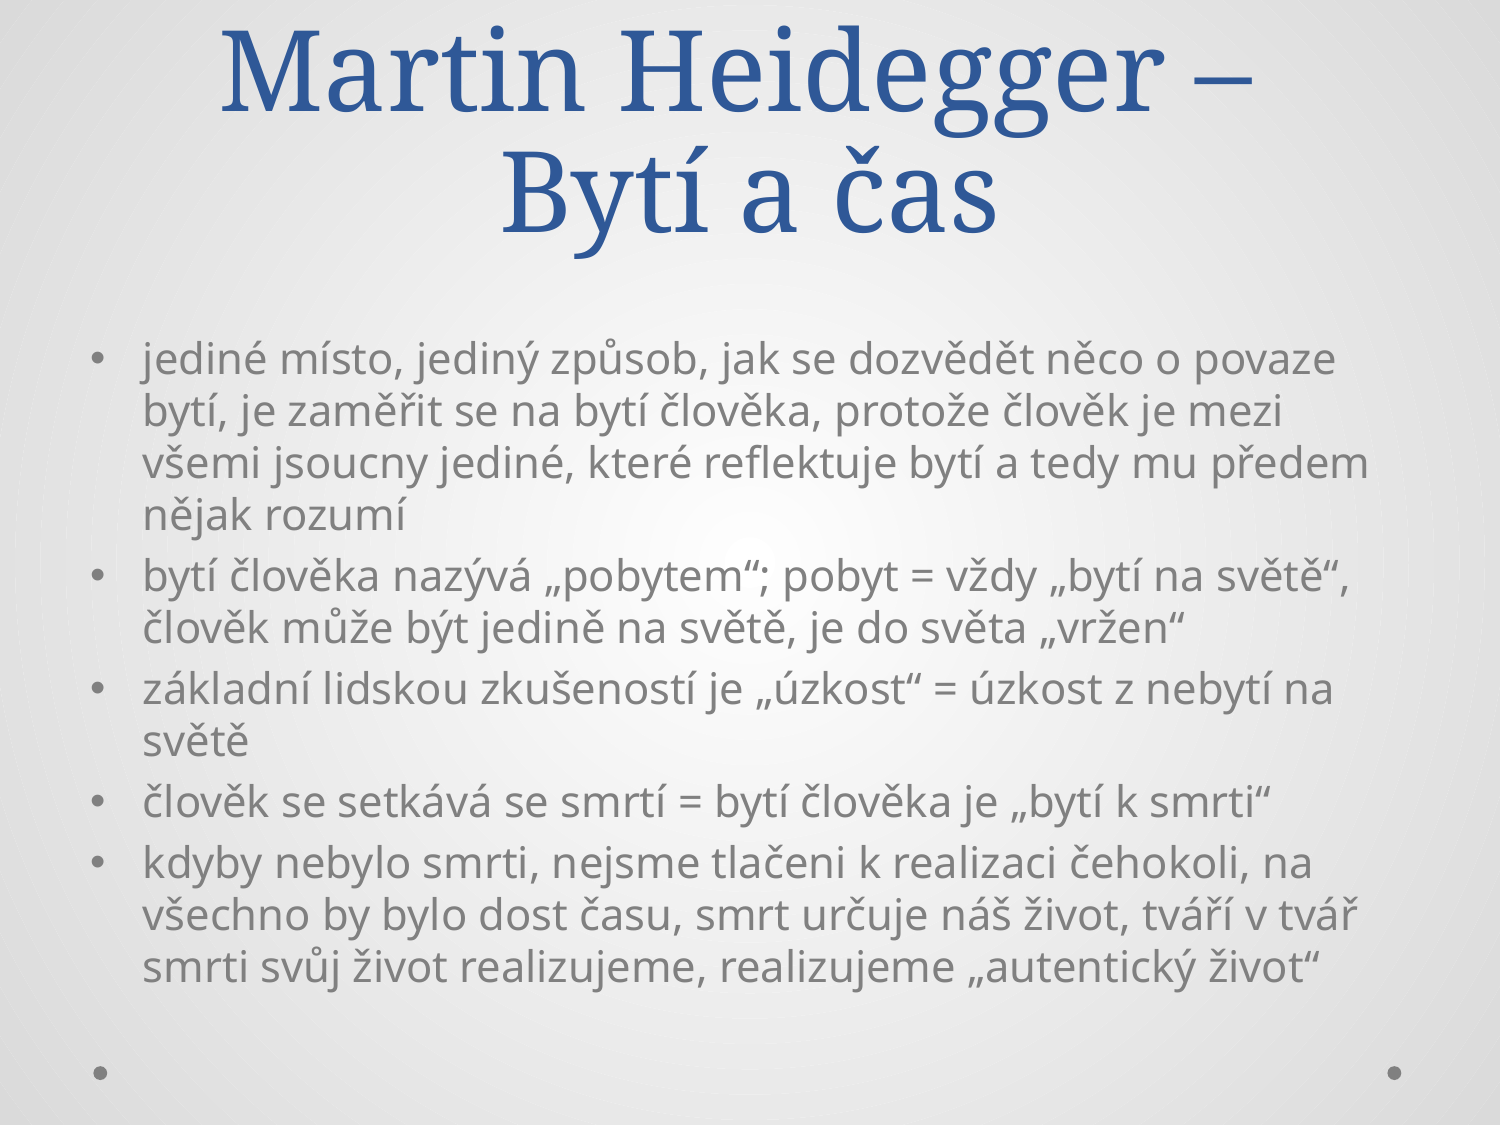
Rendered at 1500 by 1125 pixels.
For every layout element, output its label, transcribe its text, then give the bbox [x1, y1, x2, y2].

title Martin Heidegger – Bytí a čas [75, 0, 1425, 262]
list jediné místo, jediný způsob, jak se dozvědět něco o povaze bytí, je zaměřit se na bytí člověka, protože člověk je mezi všemi jsoucny jediné, které reflektuje bytí a tedy mu předem nějak rozumí bytí člověka nazývá „pobytem“; pobyt = vždy „bytí na světě“, člověk může být jedině na světě, je do světa „vržen“ základní lidskou zkušeností je „úzkost“ = úzkost z nebytí na světě člověk se setkává se smrtí = bytí člověka je „bytí k smrti“ kdyby nebylo smrti, nejsme tlačeni k realizaci čehokoli, na všechno by bylo dost času, smrt určuje náš život, tváří v tvář smrti svůj život realizujeme, realizujeme „autentický život“ [75, 262, 1425, 1005]
